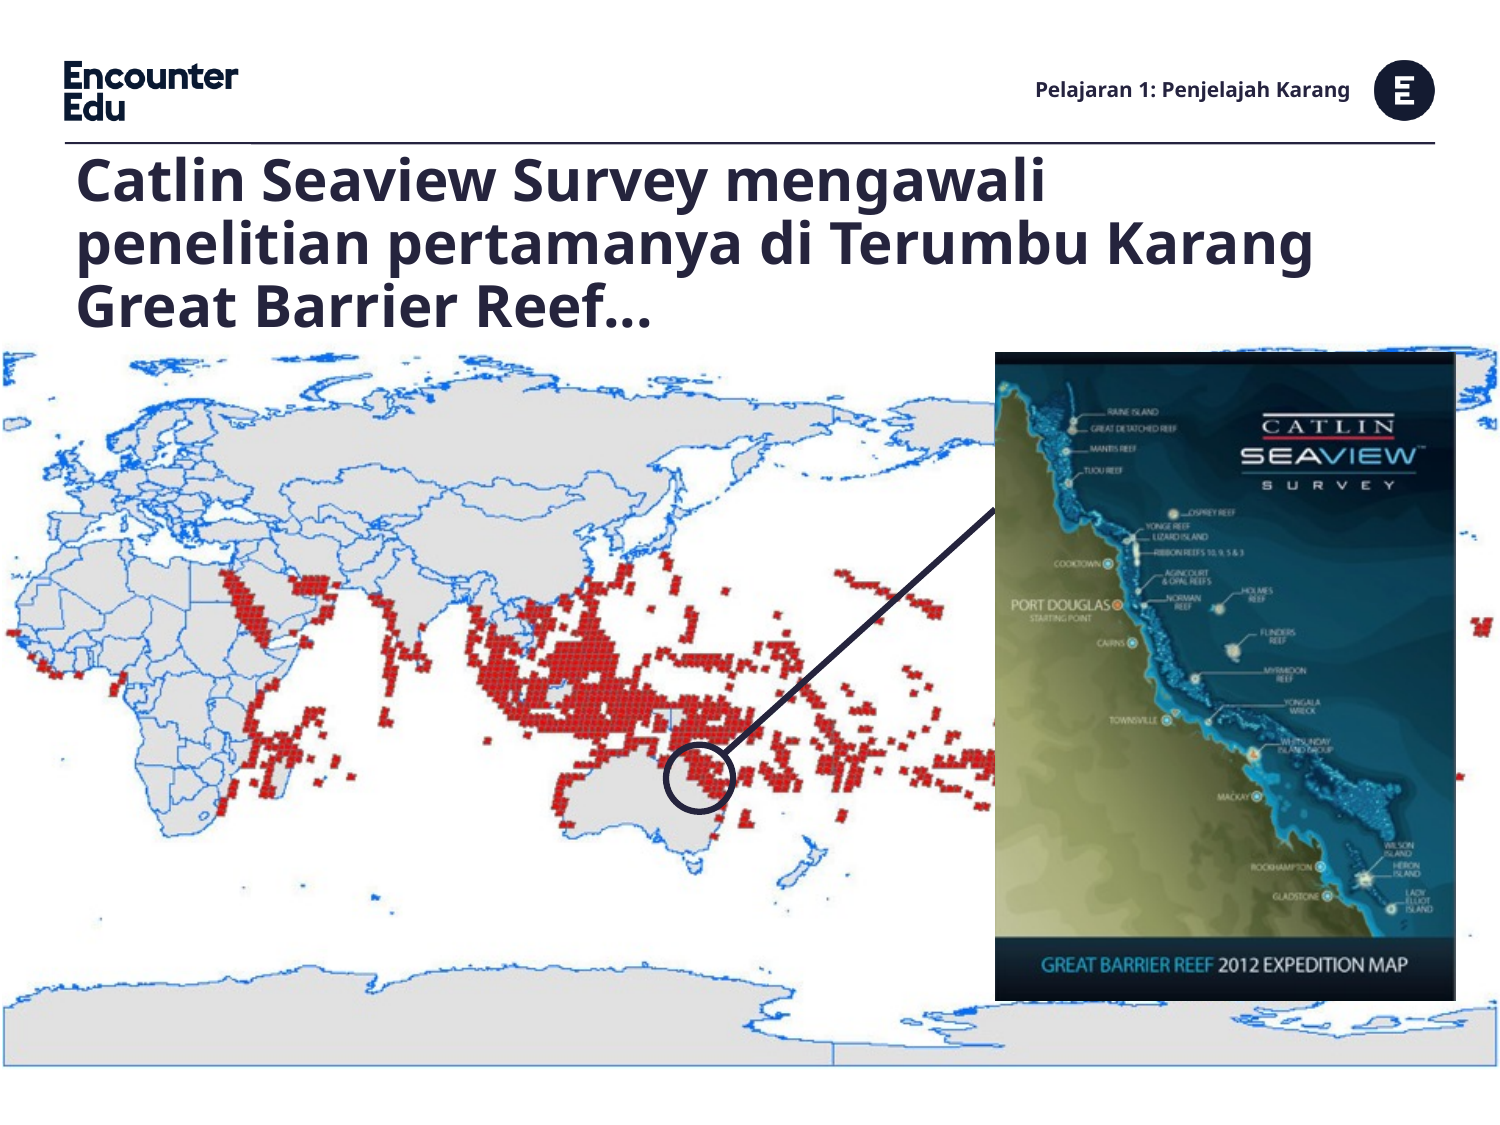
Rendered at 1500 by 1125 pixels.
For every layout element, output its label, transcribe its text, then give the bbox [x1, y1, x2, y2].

title Pelajaran 1: Penjelajah Karang [749, 67, 1359, 114]
picture [1372, 58, 1436, 122]
text_box Catlin Seaview Survey mengawali penelitian pertamanya di Terumbu Karang Great Barrier Reef... [67, 203, 1353, 288]
picture [60, 59, 243, 122]
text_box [723, 508, 994, 755]
picture [2, 292, 1500, 1120]
